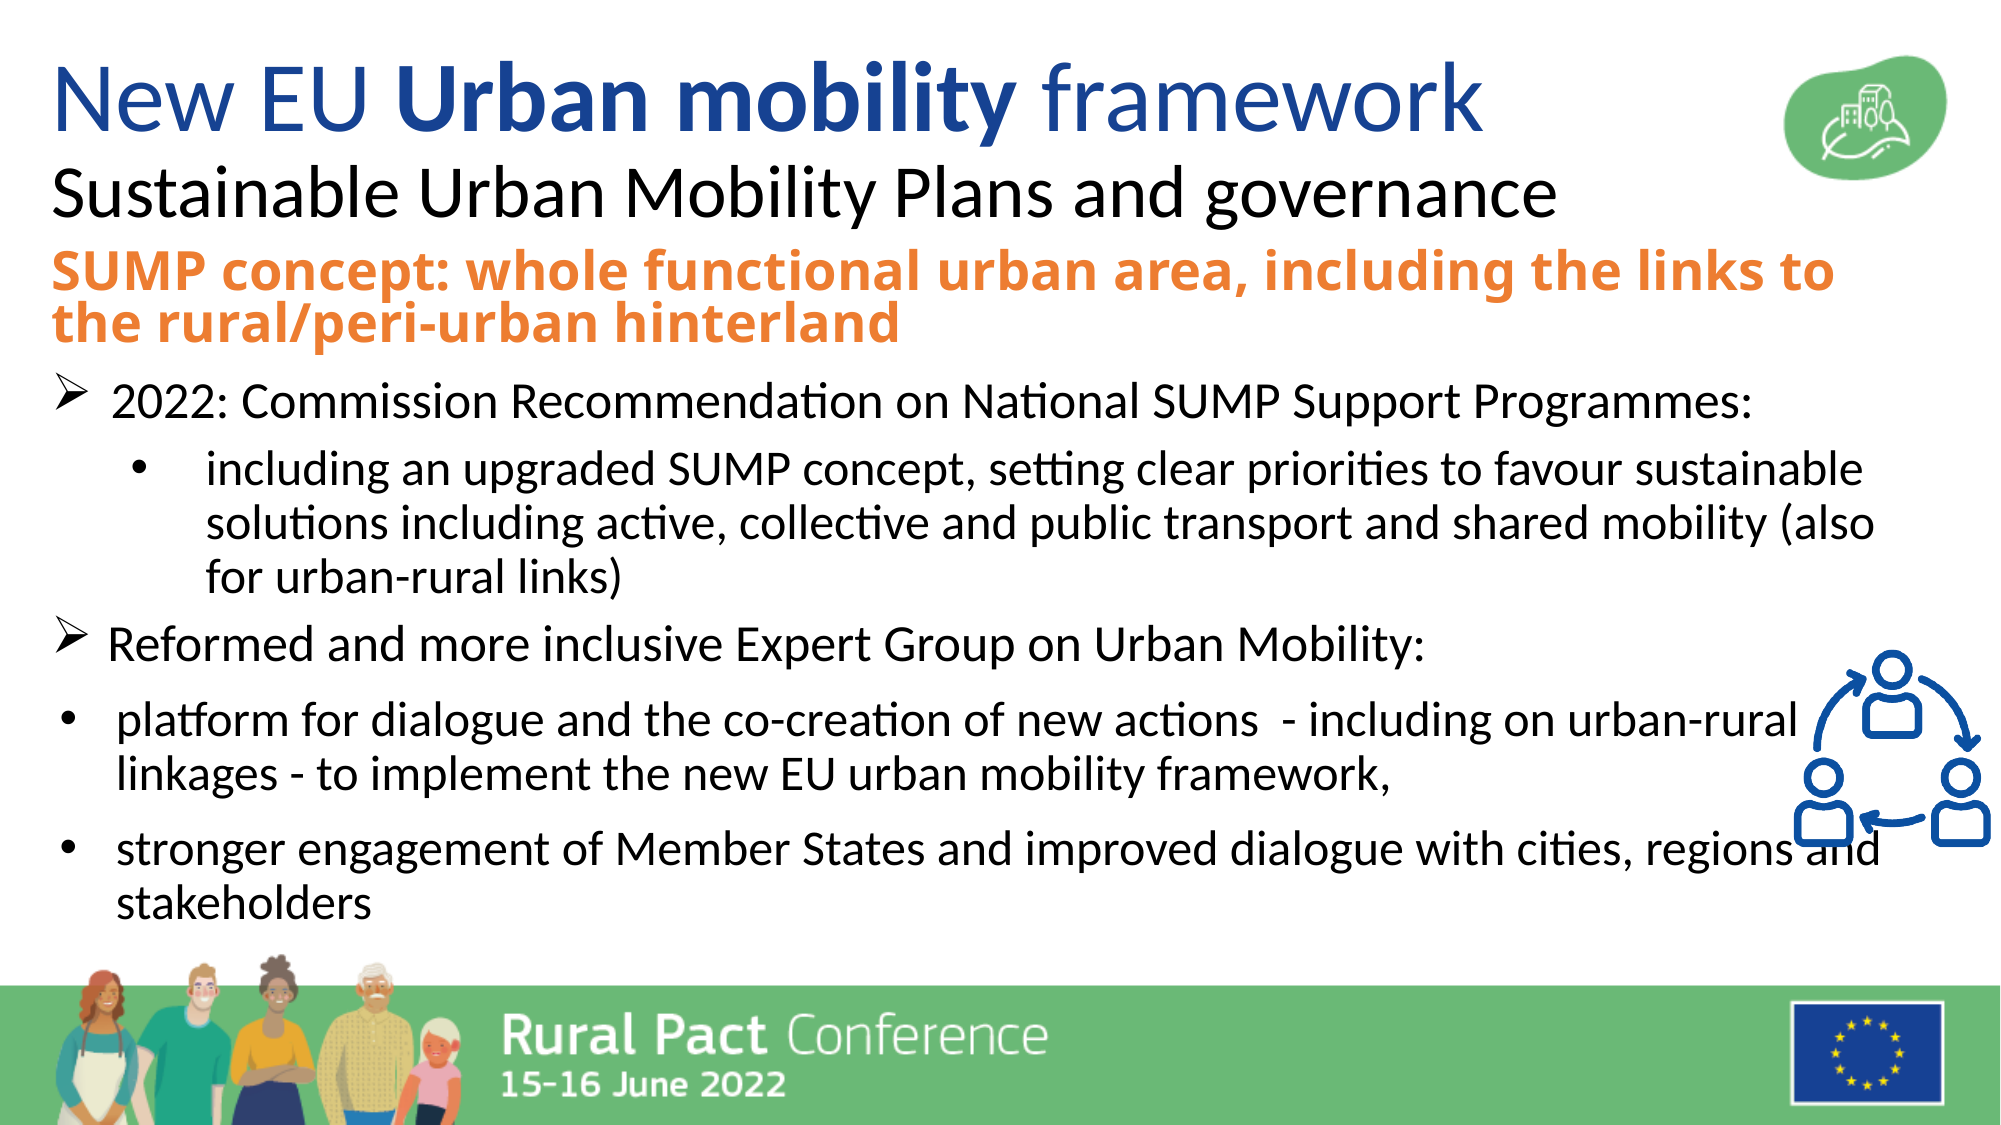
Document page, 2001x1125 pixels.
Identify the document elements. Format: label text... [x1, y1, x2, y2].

title New EU Urban mobility framework Sustainable Urban Mobility Plans and governance [36, 0, 1795, 241]
subtitle SUMP concept: whole functional urban area, including the links to the rural/peri-urban hinterland 2022: Commission Recommendation on National SUMP Support Programmes: including an upgraded SUMP concept, setting clear priorities to favour sustainable solutions including active, collective and public transport and shared mobility (also for urban-rural links) Reformed and more inclusive Expert Group on Urban Mobility: platform for dialogue and the co-creation of new actions - including on urban-rural linkages - to implement the new EU urban mobility framework, stronger engagement of Member States and improved dialogue with cities, regions and stakeholders [36, 241, 1932, 910]
picture [0, 0, 2001, 1125]
